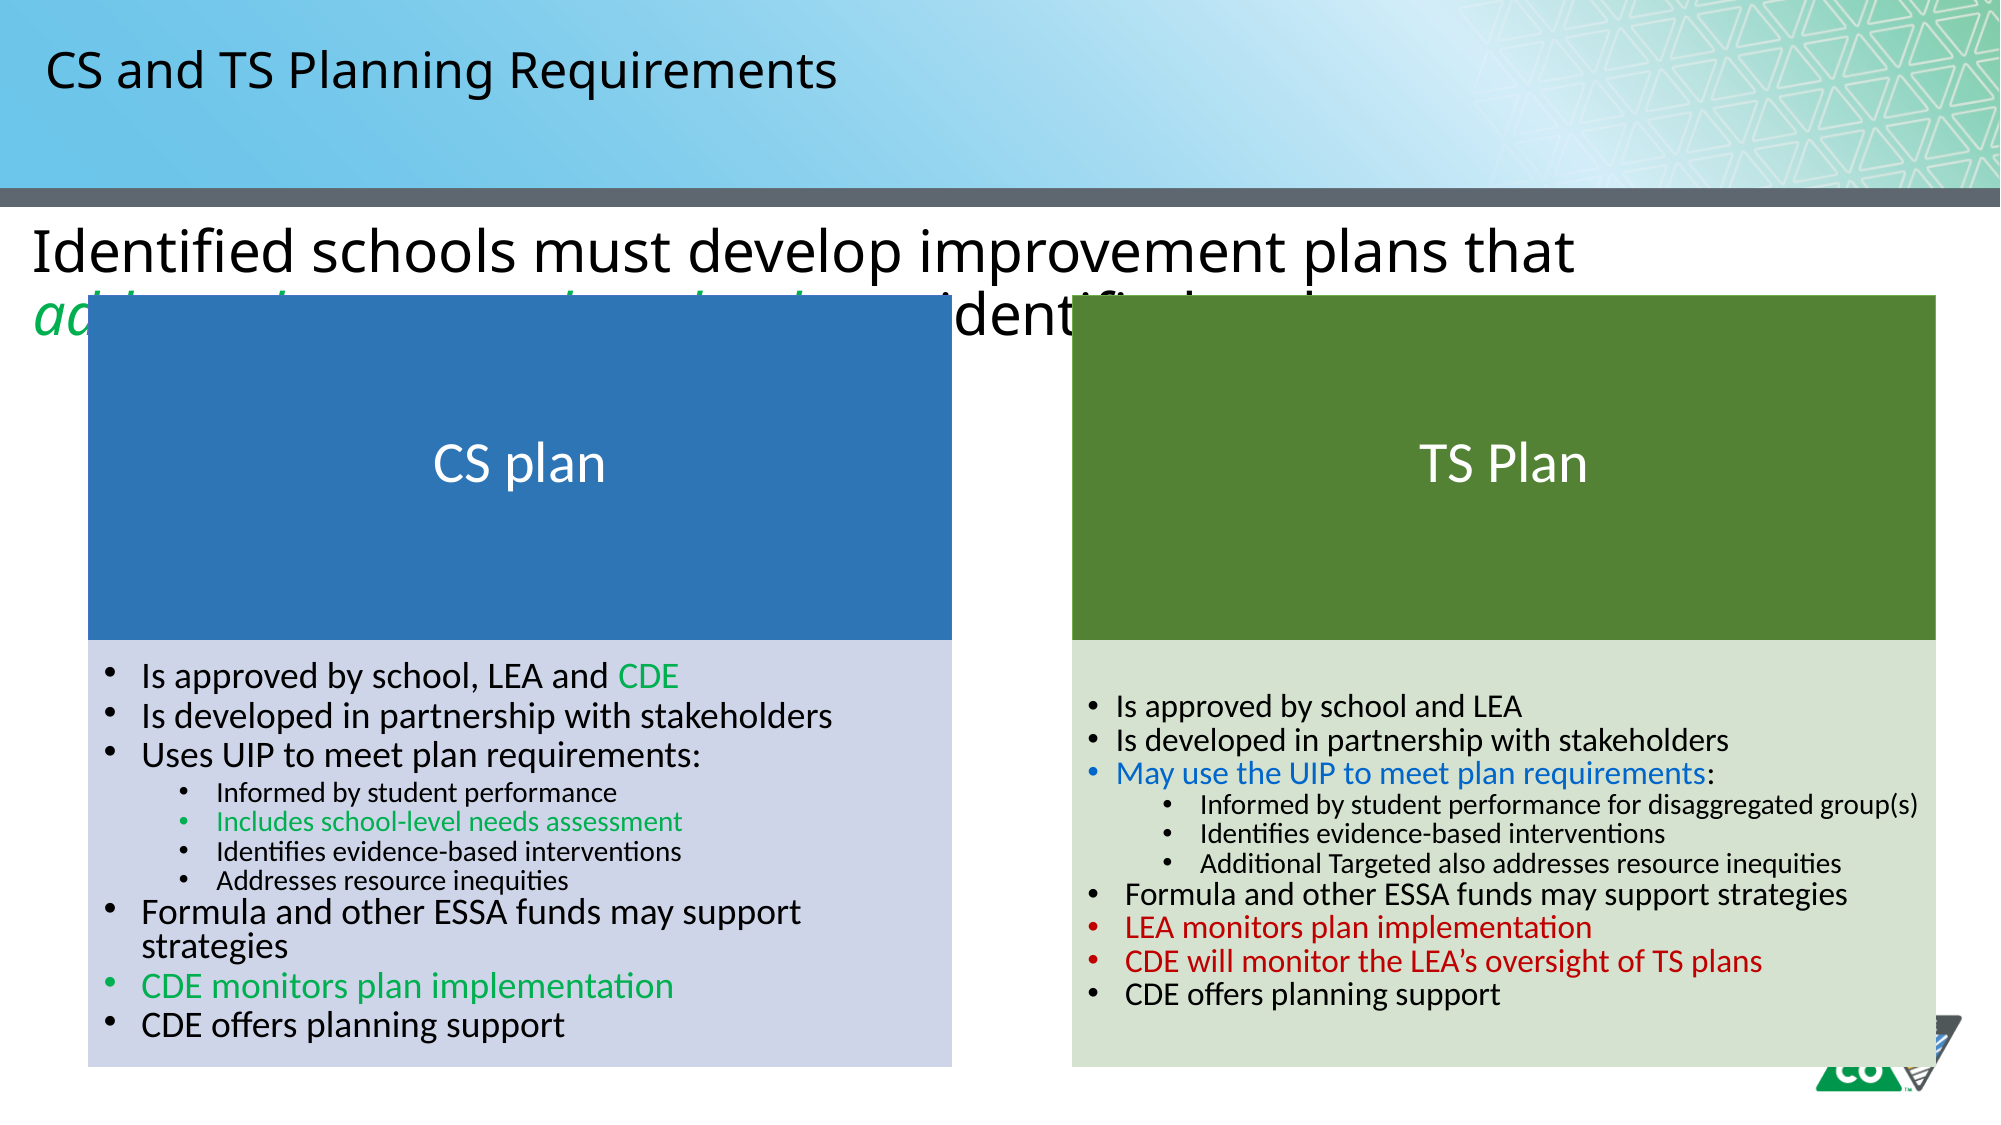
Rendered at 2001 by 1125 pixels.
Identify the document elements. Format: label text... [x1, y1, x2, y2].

list Identified schools must develop improvement plans that address the reason the school was identified and… [32, 222, 1758, 937]
title CS and TS Planning Requirements [45, 45, 1000, 162]
picture [1803, 1006, 1972, 1099]
picture [0, 0, 2000, 207]
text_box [88, 295, 1936, 1067]
